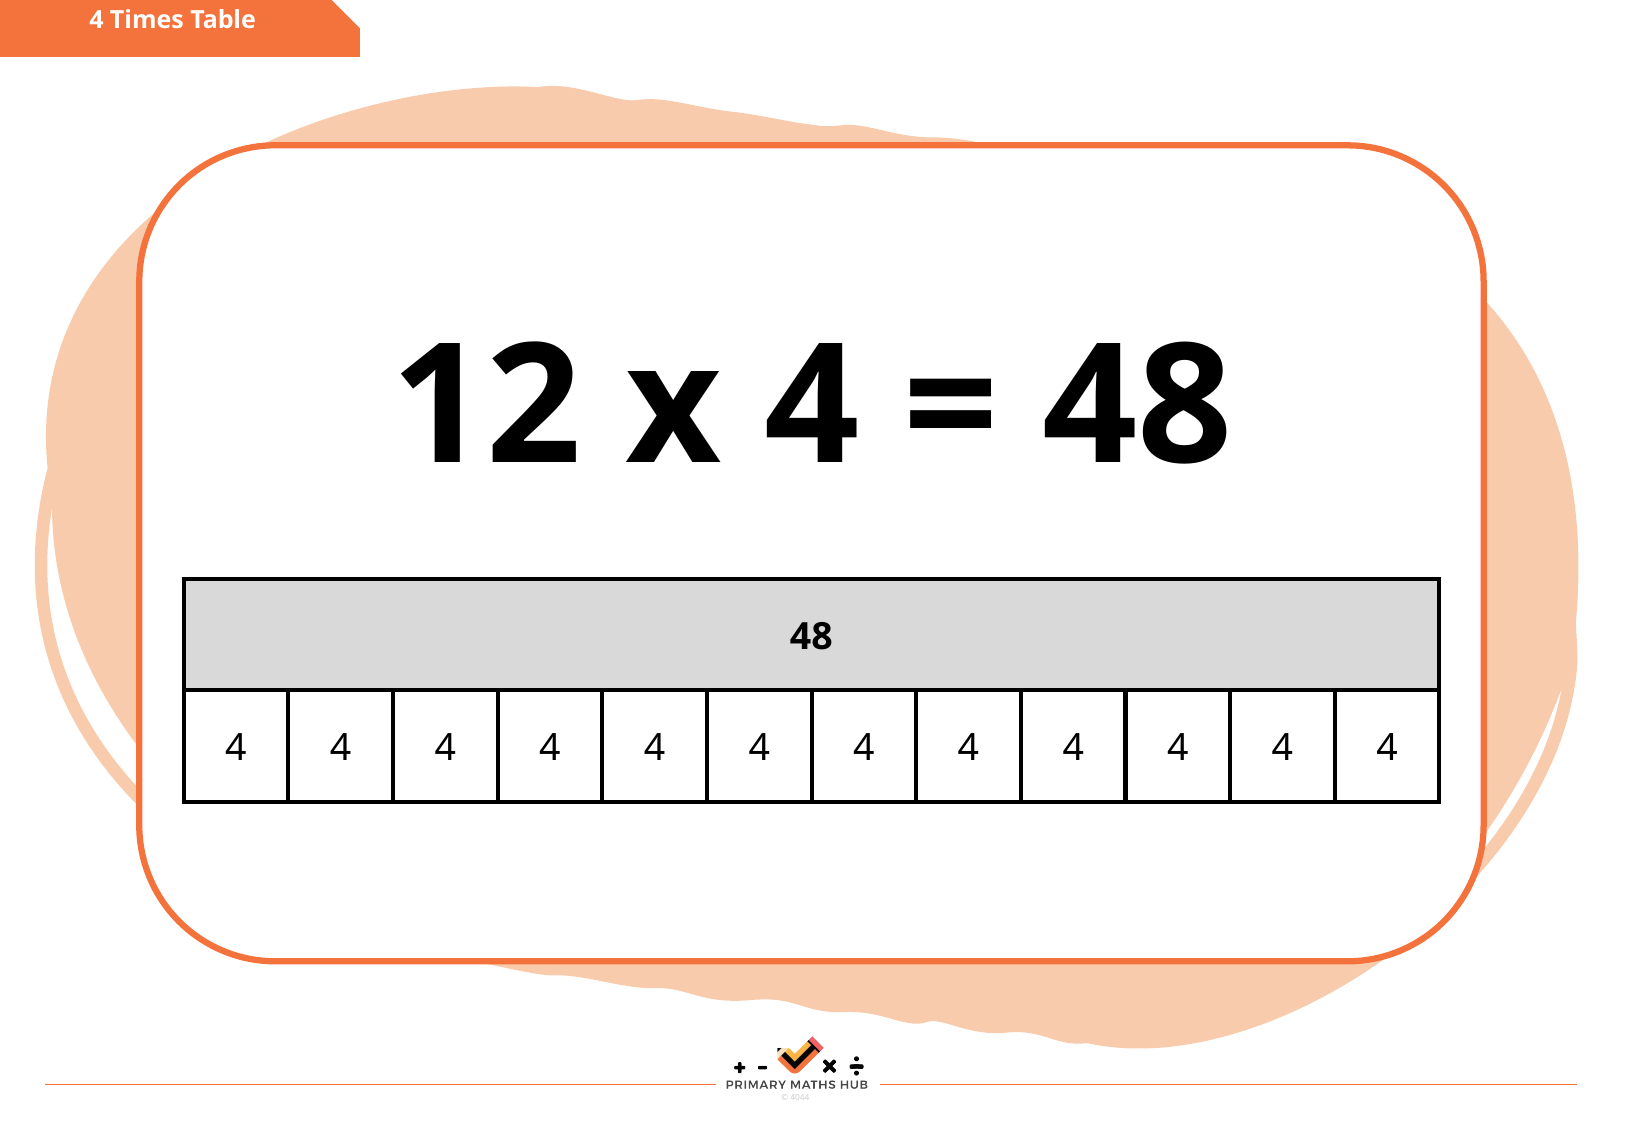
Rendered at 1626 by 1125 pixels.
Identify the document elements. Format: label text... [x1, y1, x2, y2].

table_cell 4 [290, 692, 391, 800]
text_box [1479, 300, 1579, 867]
table_cell 4 [814, 692, 914, 800]
table_cell 4 [1128, 692, 1228, 800]
text_box [138, 144, 1485, 963]
table_cell 4 [709, 692, 810, 800]
table_cell 4 [395, 692, 496, 800]
table_cell 4 [1232, 692, 1333, 800]
table_cell 4 [500, 692, 600, 800]
table_cell 4 [1023, 692, 1123, 800]
text_box 4 Times Table [0, 0, 361, 58]
text_box © 4044 [720, 1084, 870, 1110]
text_box 12 x 4 = 48 [140, 288, 1485, 503]
table_cell 4 [604, 692, 705, 800]
text_box [39, 214, 155, 799]
table_cell 4 [1337, 692, 1437, 800]
table_cell 4 [186, 692, 286, 800]
text_box [273, 91, 956, 144]
table_header 48 [186, 581, 1437, 688]
picture [722, 1034, 872, 1094]
text_box [496, 960, 1374, 1044]
table_cell 4 [918, 692, 1019, 800]
